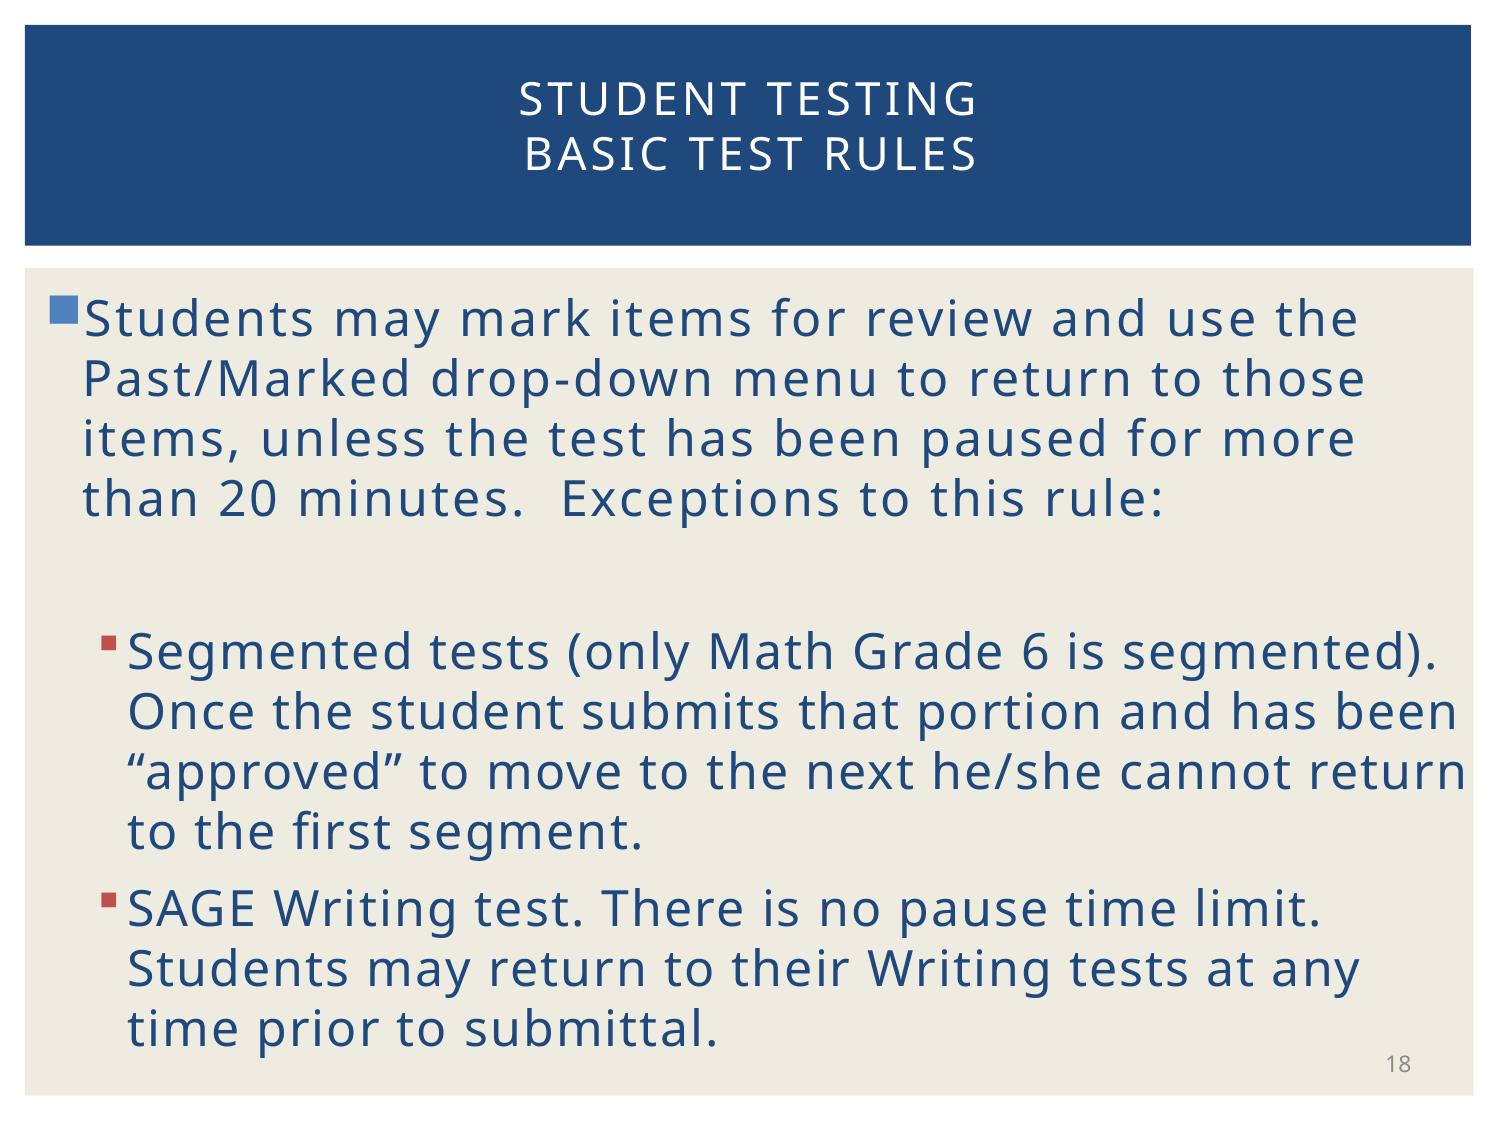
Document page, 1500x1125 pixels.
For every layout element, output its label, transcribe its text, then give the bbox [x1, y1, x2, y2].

list Students may mark items for review and use the Past/Marked drop-down menu to return to those items, unless the test has been paused for more than 20 minutes. Exceptions to this rule: Segmented tests (only Math Grade 6 is segmented). Once the student submits that portion and has been “approved” to move to the next he/she cannot return to the first segment. SAGE Writing test. There is no pause time limit. Students may return to their Writing tests at any time prior to submittal. [22, 278, 1488, 1088]
title Student Testing Basic Test Rules [0, 62, 1500, 188]
slide_number 18 [1349, 1041, 1448, 1089]
